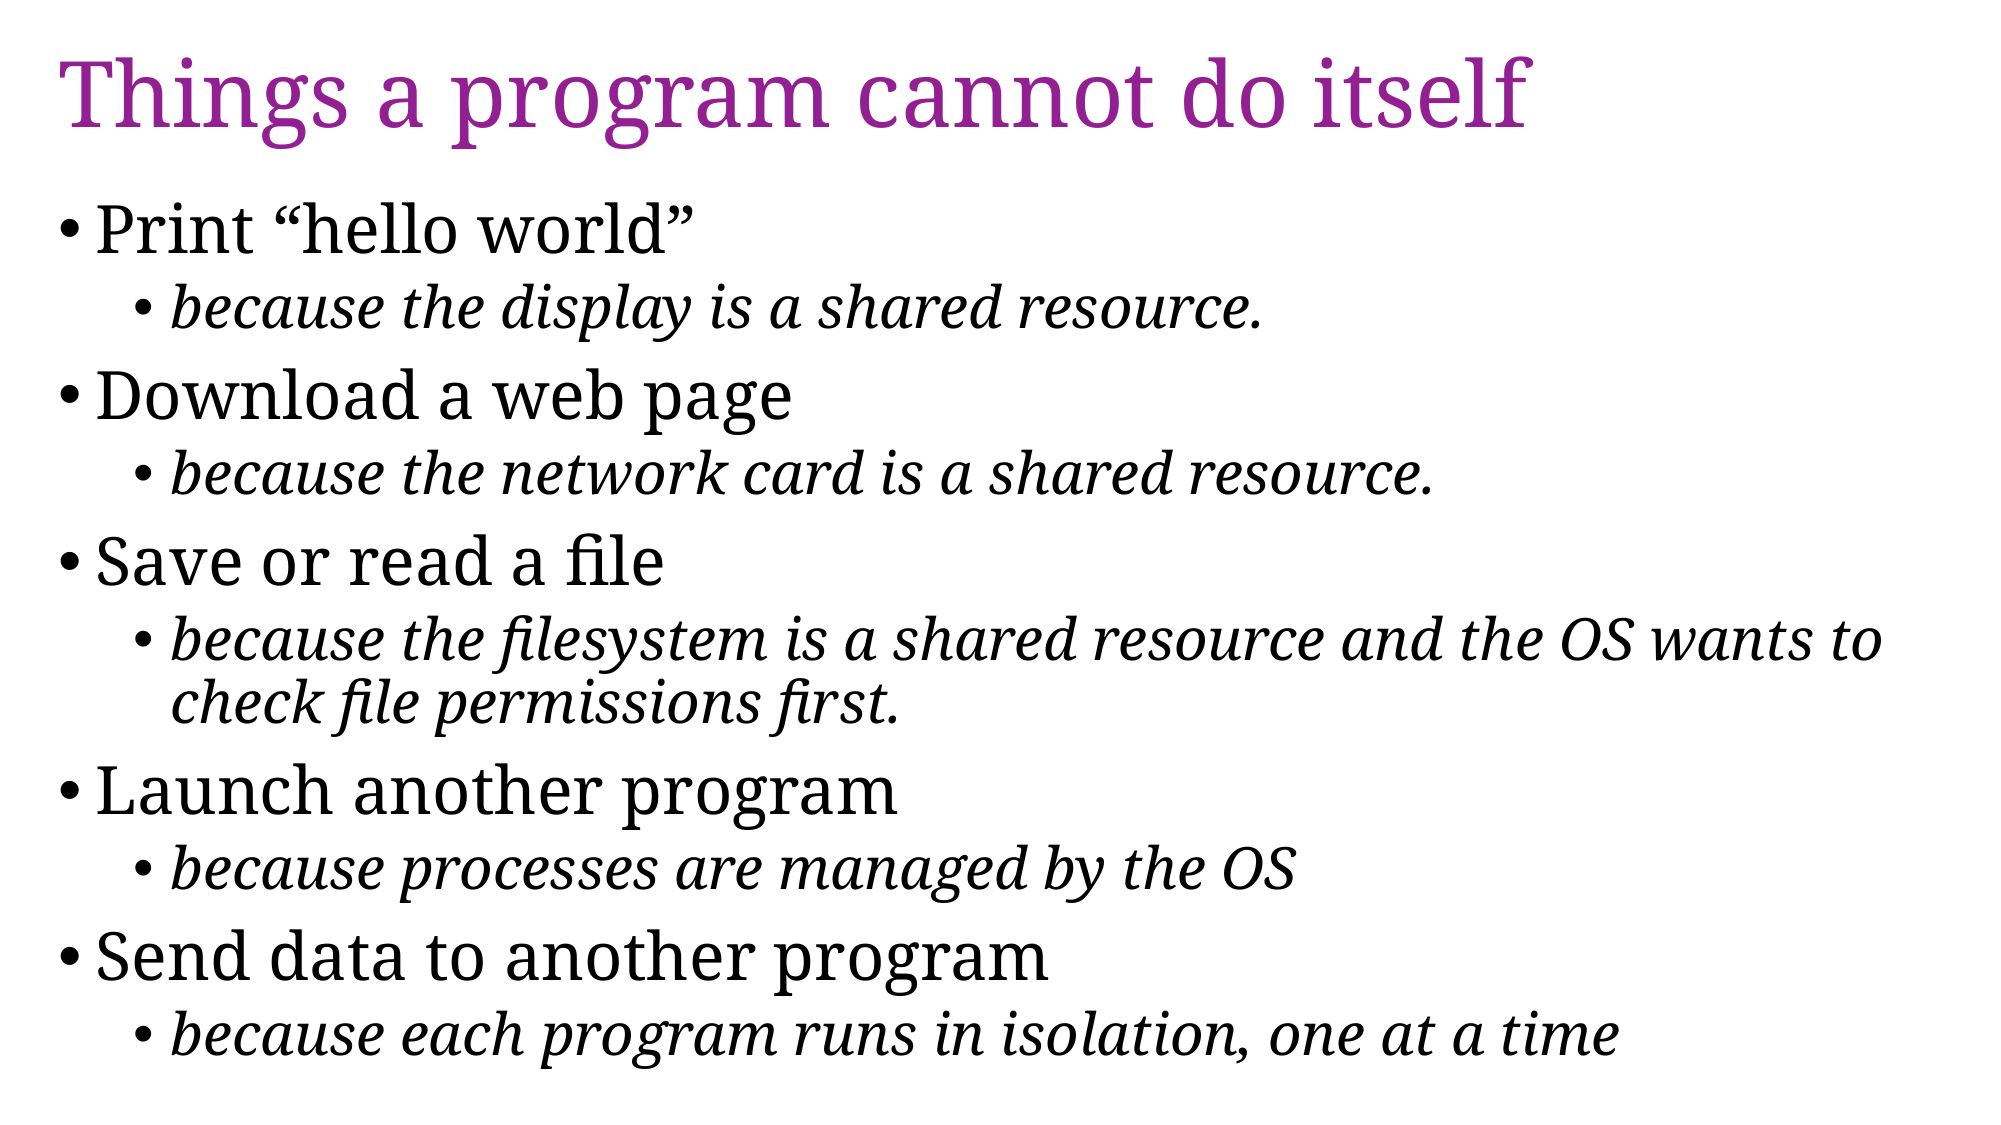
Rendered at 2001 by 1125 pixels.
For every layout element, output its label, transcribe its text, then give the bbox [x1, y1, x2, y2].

list Print “hello world” because the display is a shared resource. Download a web page because the network card is a shared resource. Save or read a file because the filesystem is a shared resource and the OS wants to check file permissions first. Launch another program because processes are managed by the OS Send data to another program because each program runs in isolation, one at a time [43, 188, 1953, 1106]
title Things a program cannot do itself [43, 25, 1953, 171]
